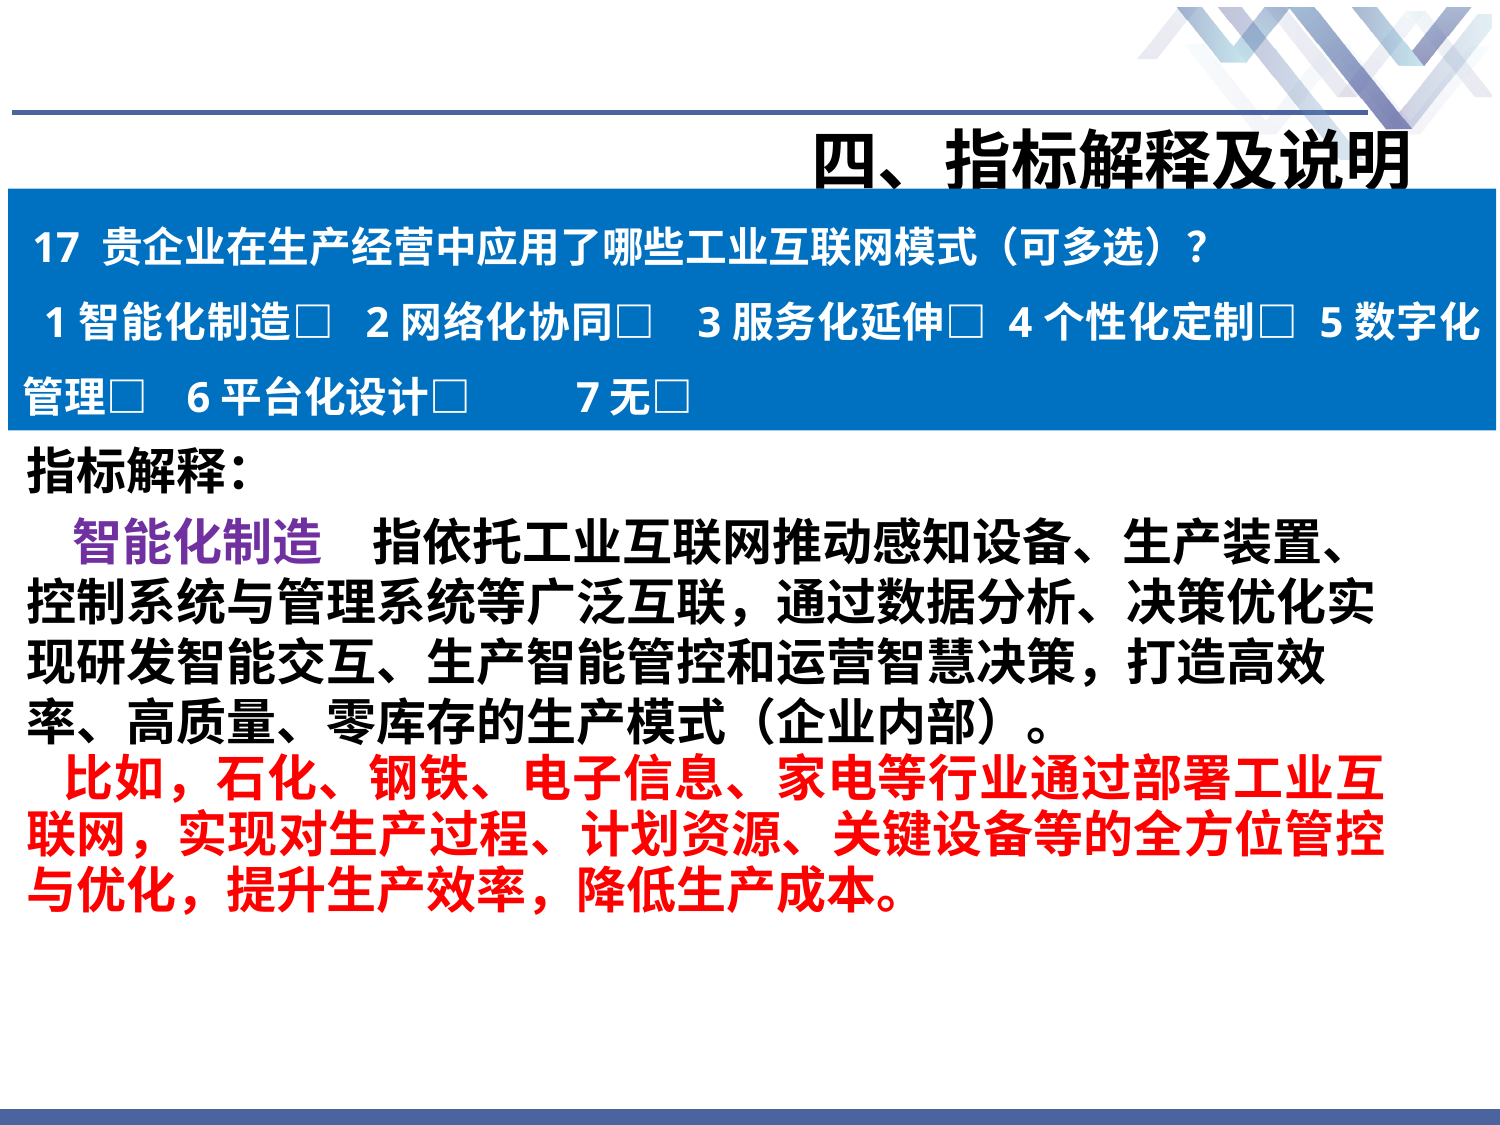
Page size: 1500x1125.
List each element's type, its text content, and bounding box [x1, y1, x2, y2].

picture [1056, 7, 1492, 160]
text_box 17 贵企业在生产经营中应用了哪些工业互联网模式（可多选）？ 1智能化制造□ 2网络化协同□ 3服务化延伸□ 4个性化定制□ 5数字化管理□ 6平台化设计□ 7无□ [8, 188, 1497, 431]
title 四、指标解释及说明 [76, 111, 1427, 188]
list 指标解释： 智能化制造 指依托工业互联网推动感知设备、生产装置、控制系统与管理系统等广泛互联，通过数据分析、决策优化实现研发智能交互、生产智能管控和运营智慧决策，打造高效率、高质量、零库存的生产模式（企业内部）。 比如，石化、钢铁、电子信息、家电等行业通过部署工业互联网，实现对生产过程、计划资源、关键设备等的全方位管控与优化，提升生产效率，降低生产成本。 [11, 432, 1401, 1125]
